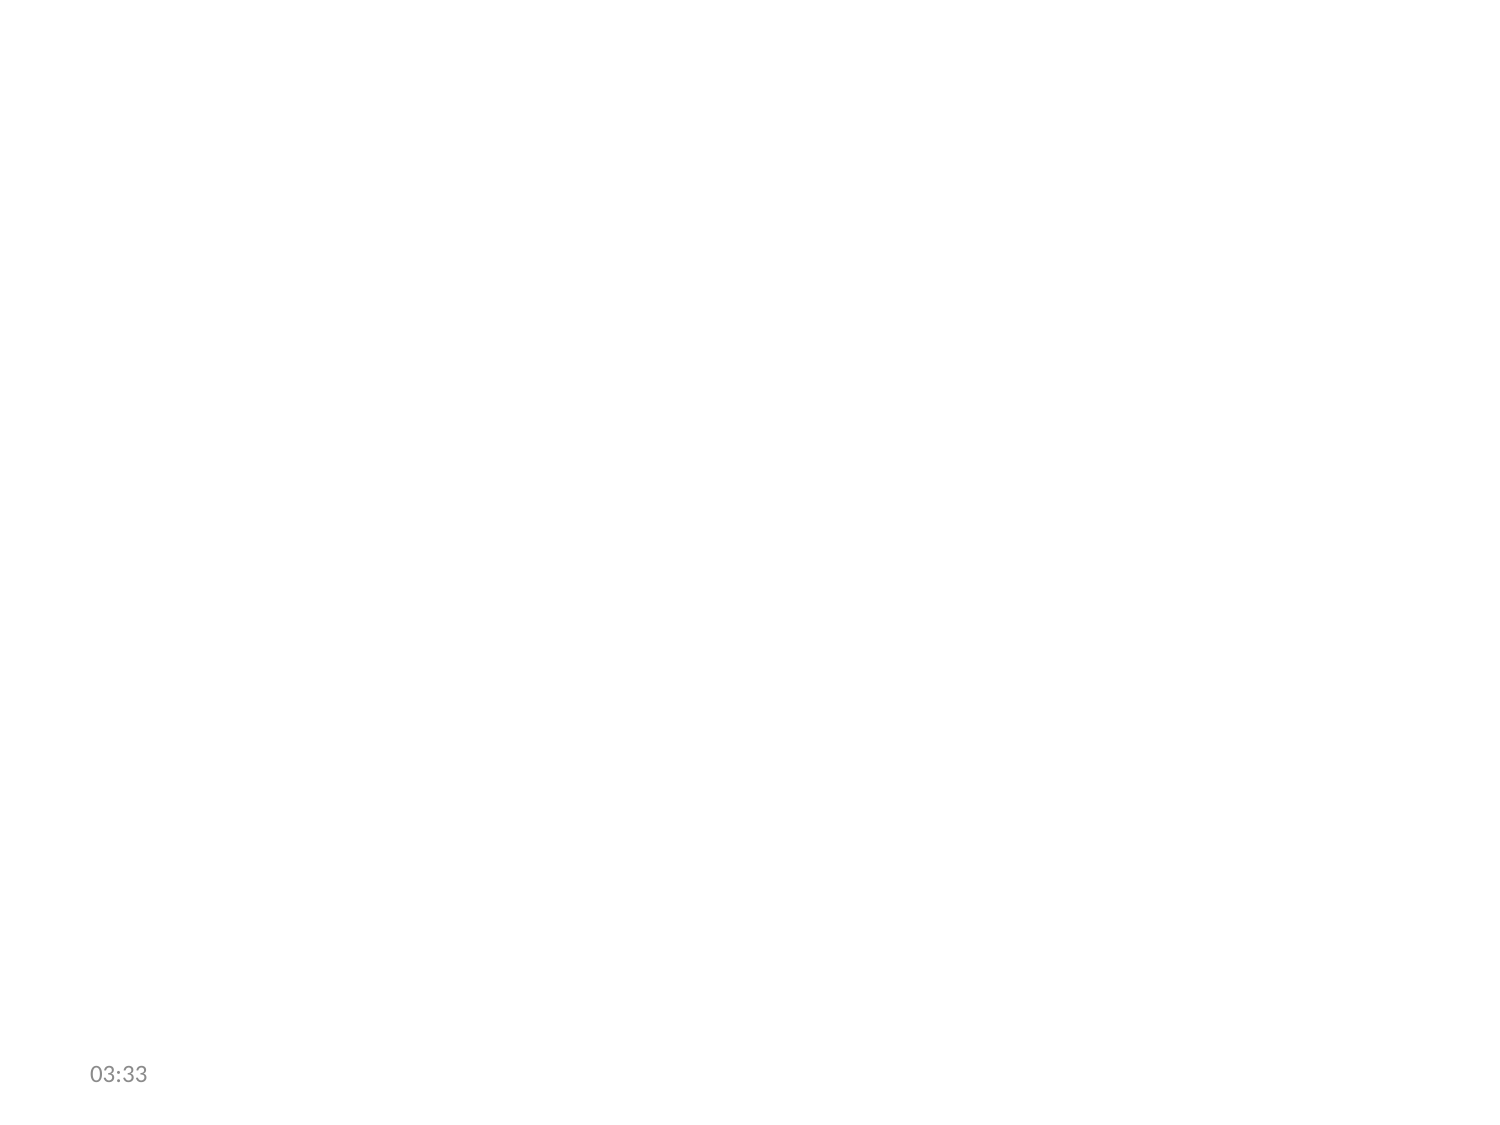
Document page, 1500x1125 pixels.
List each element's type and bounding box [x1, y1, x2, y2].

slide_number [75, 1042, 425, 1103]
